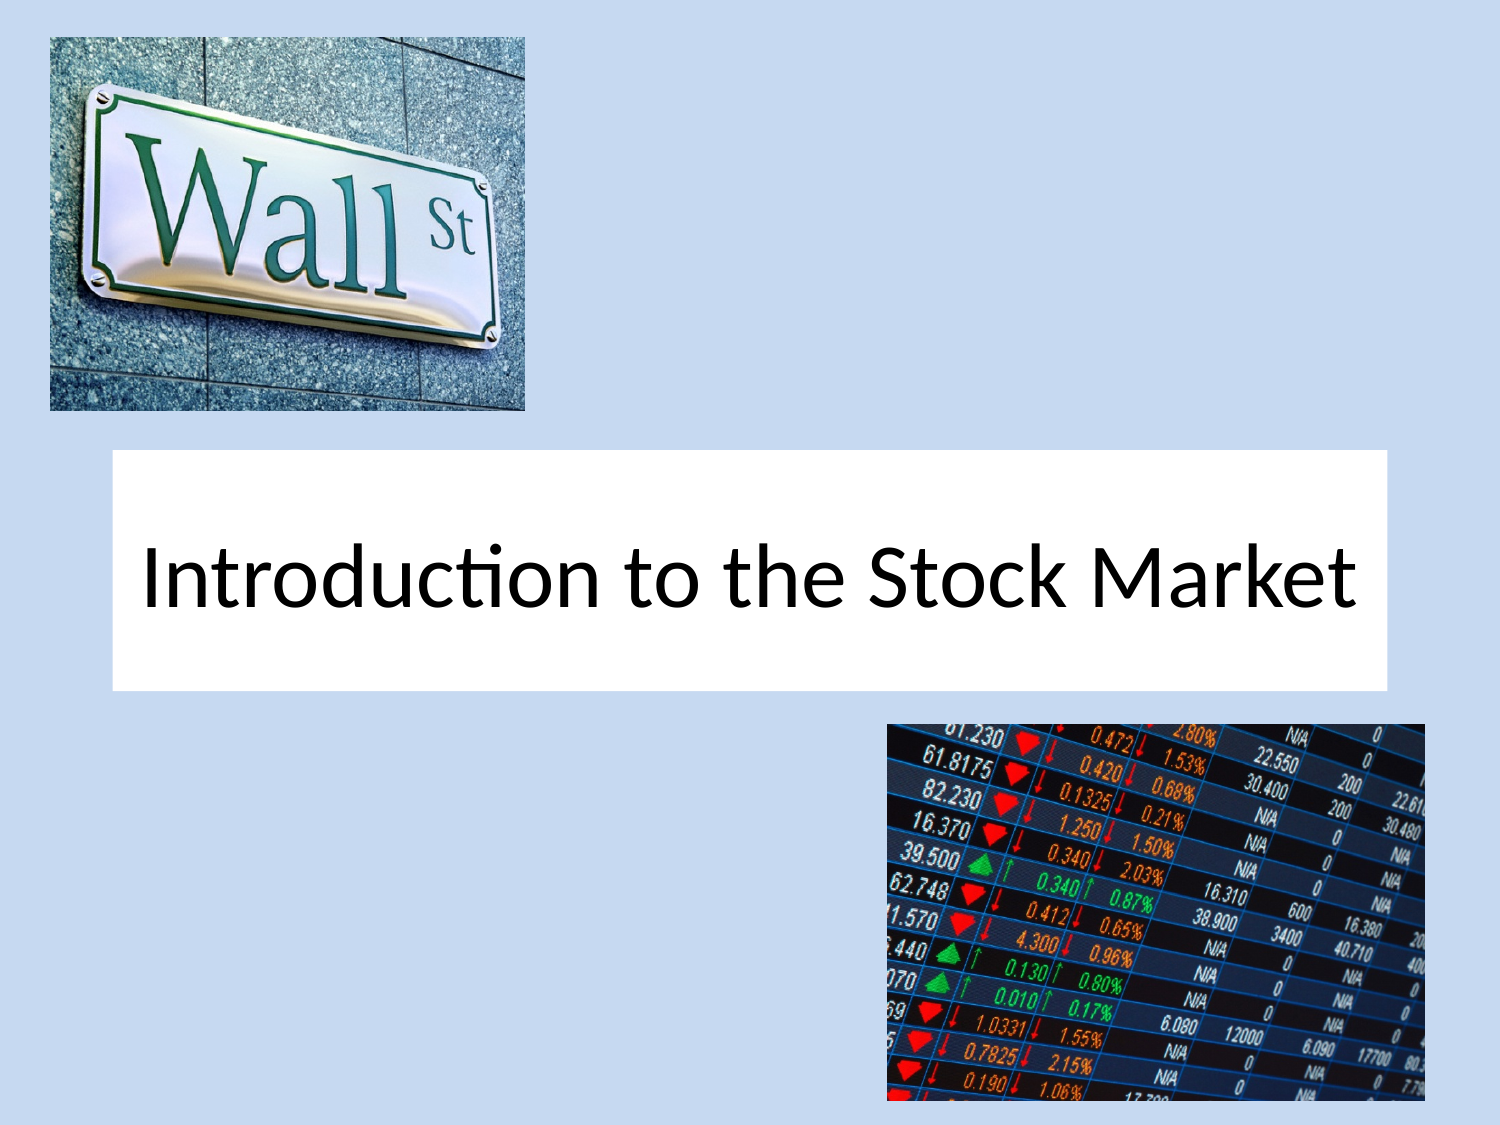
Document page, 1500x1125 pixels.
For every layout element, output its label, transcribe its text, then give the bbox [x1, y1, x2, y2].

title Introduction to the Stock Market [112, 450, 1388, 692]
picture [49, 37, 526, 412]
picture [887, 724, 1426, 1101]
